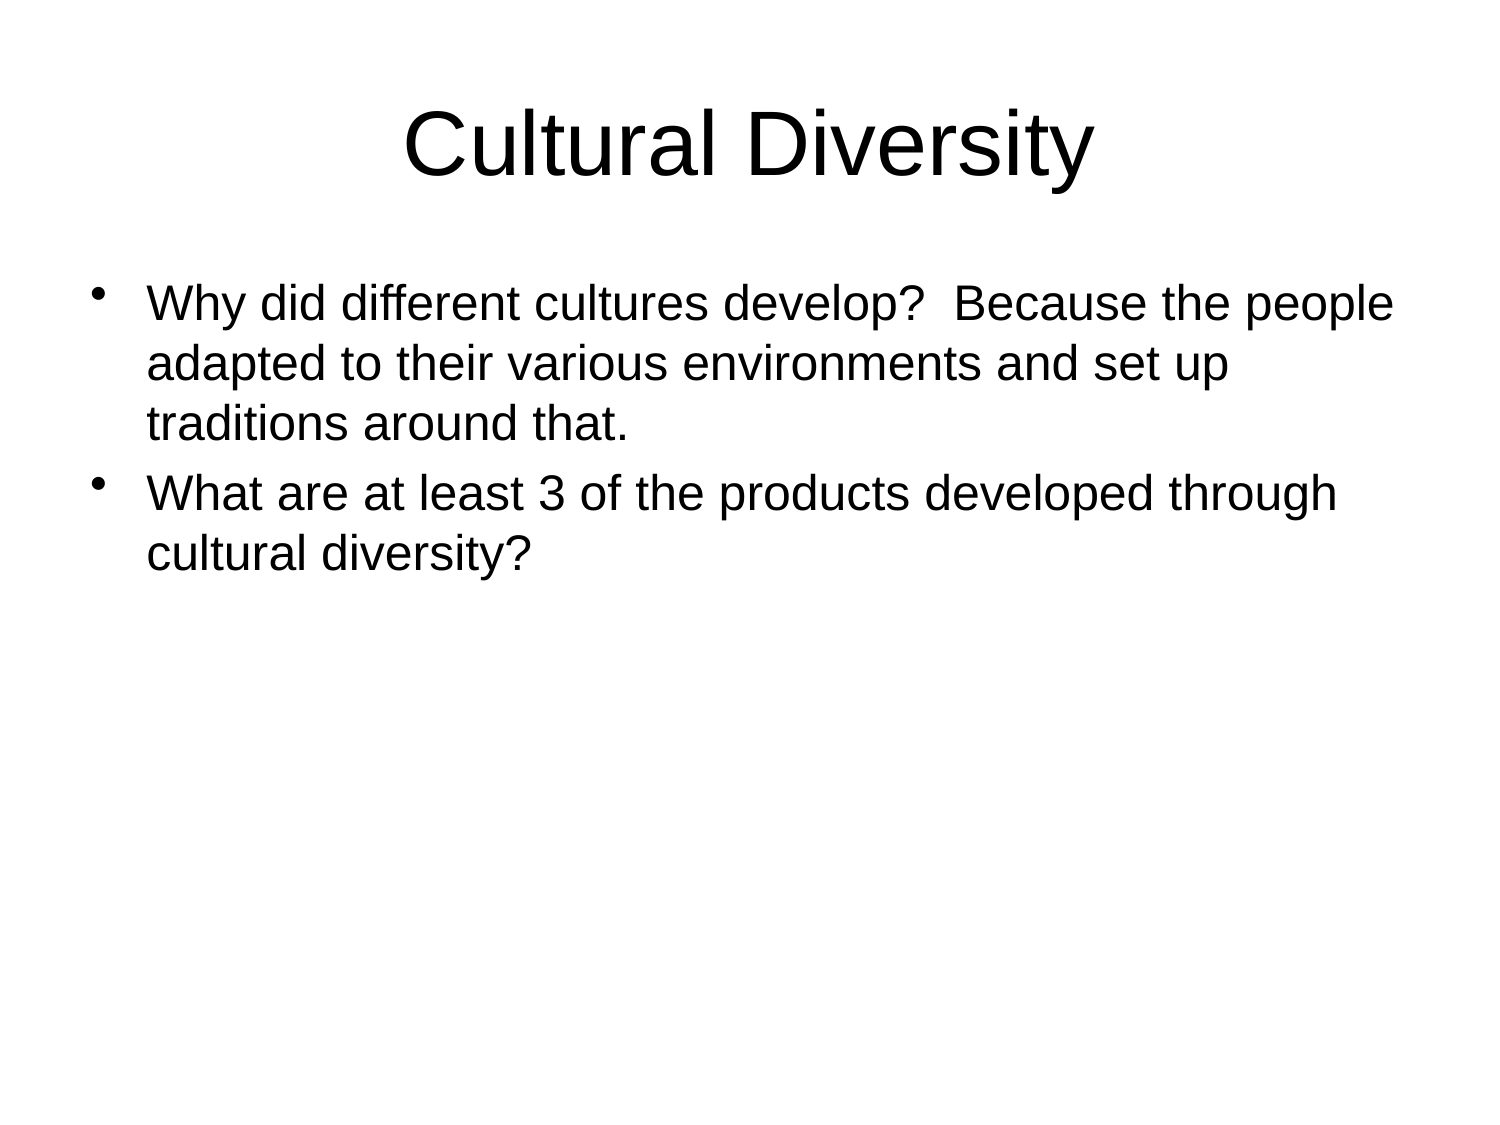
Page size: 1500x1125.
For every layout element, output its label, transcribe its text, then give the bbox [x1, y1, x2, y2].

list Why did different cultures develop? Because the people adapted to their various environments and set up traditions around that. What are at least 3 of the products developed through cultural diversity? [75, 262, 1425, 1005]
title Cultural Diversity [75, 45, 1425, 233]
